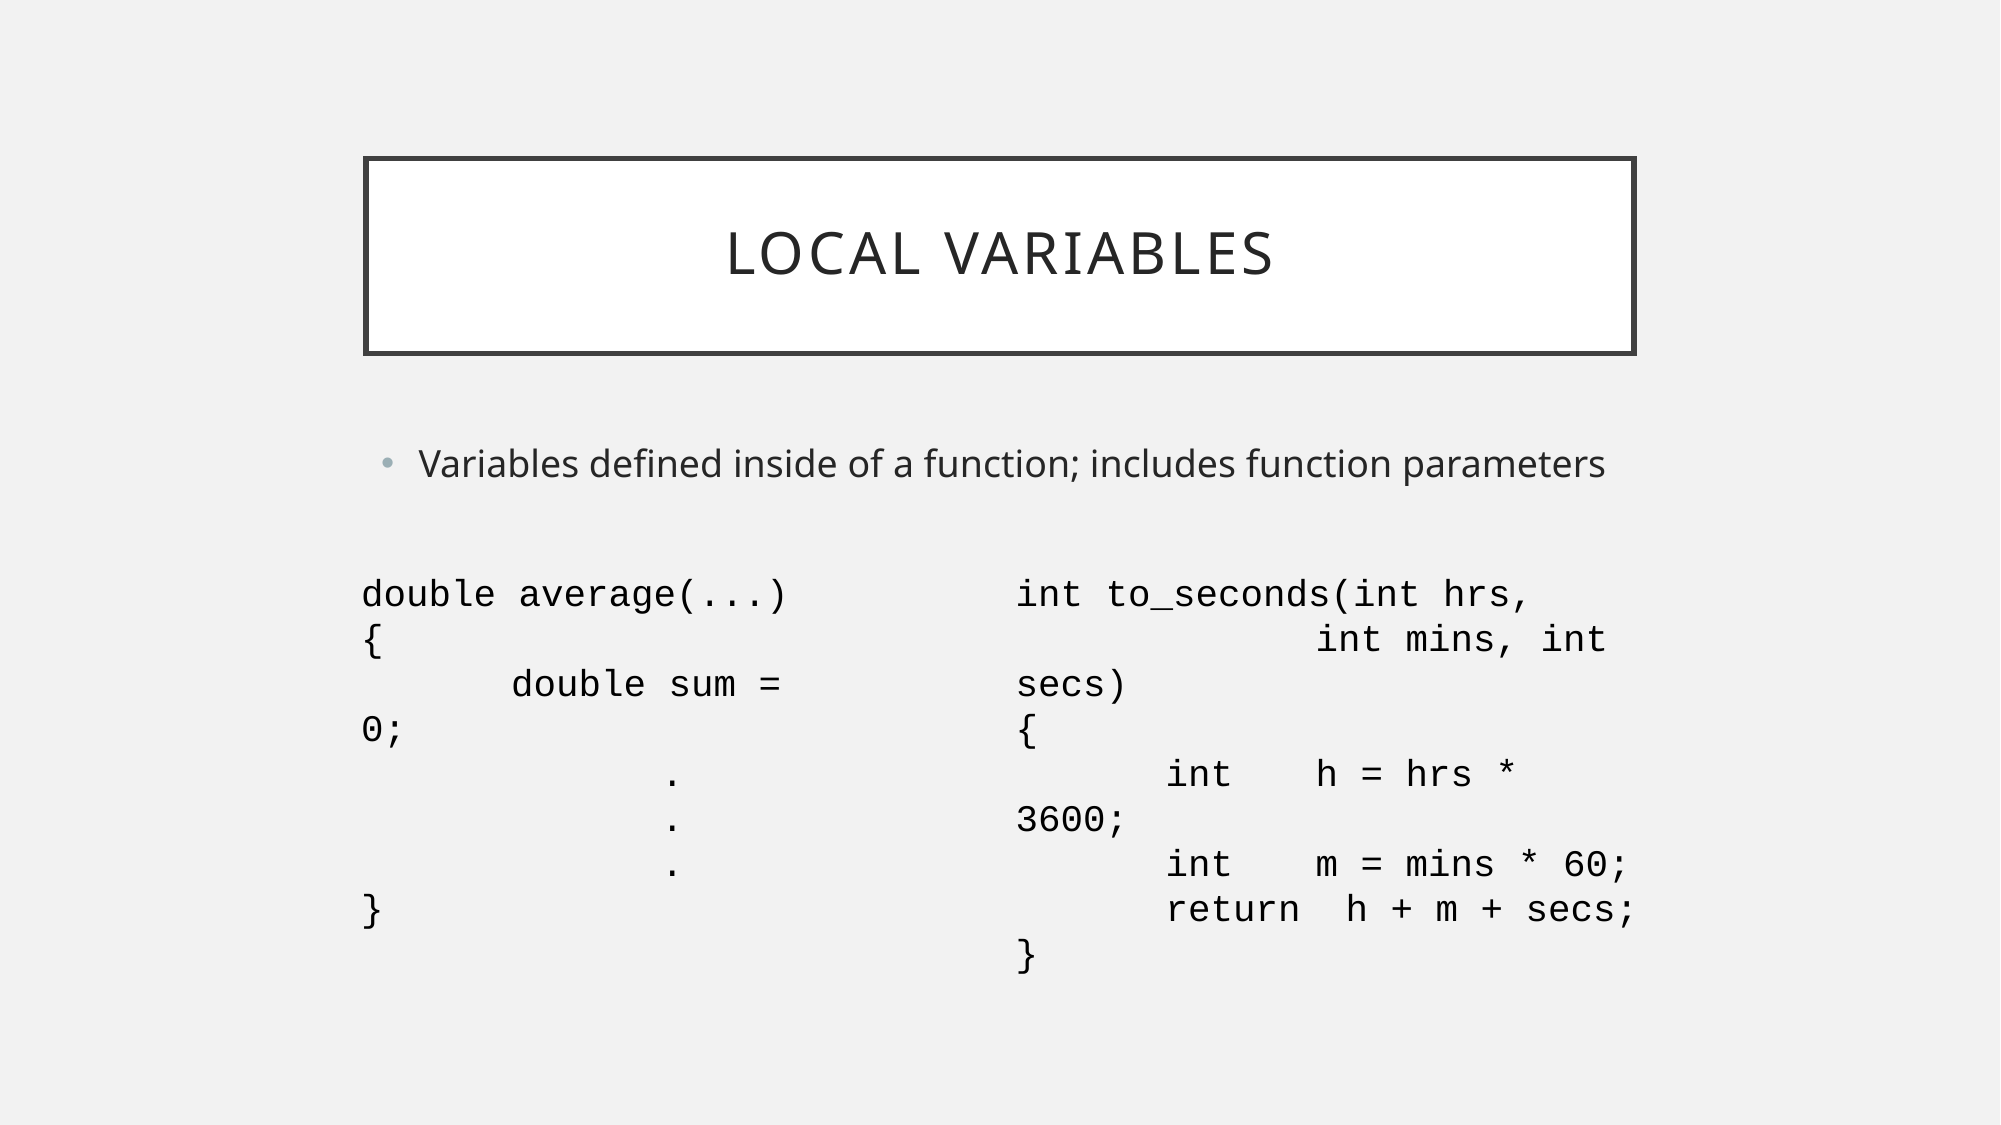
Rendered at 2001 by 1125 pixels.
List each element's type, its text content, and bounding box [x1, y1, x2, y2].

list Variables defined inside of a function; includes function parameters [366, 432, 1634, 942]
title Local Variables [363, 156, 1637, 356]
text_box double average(...) { double sum = 0; . . . } [346, 561, 851, 937]
text_box int to_seconds(int hrs, int mins, int secs) { int h = hrs * 3600; int m = mins * 60; return h + m + secs; } [1000, 561, 1654, 982]
